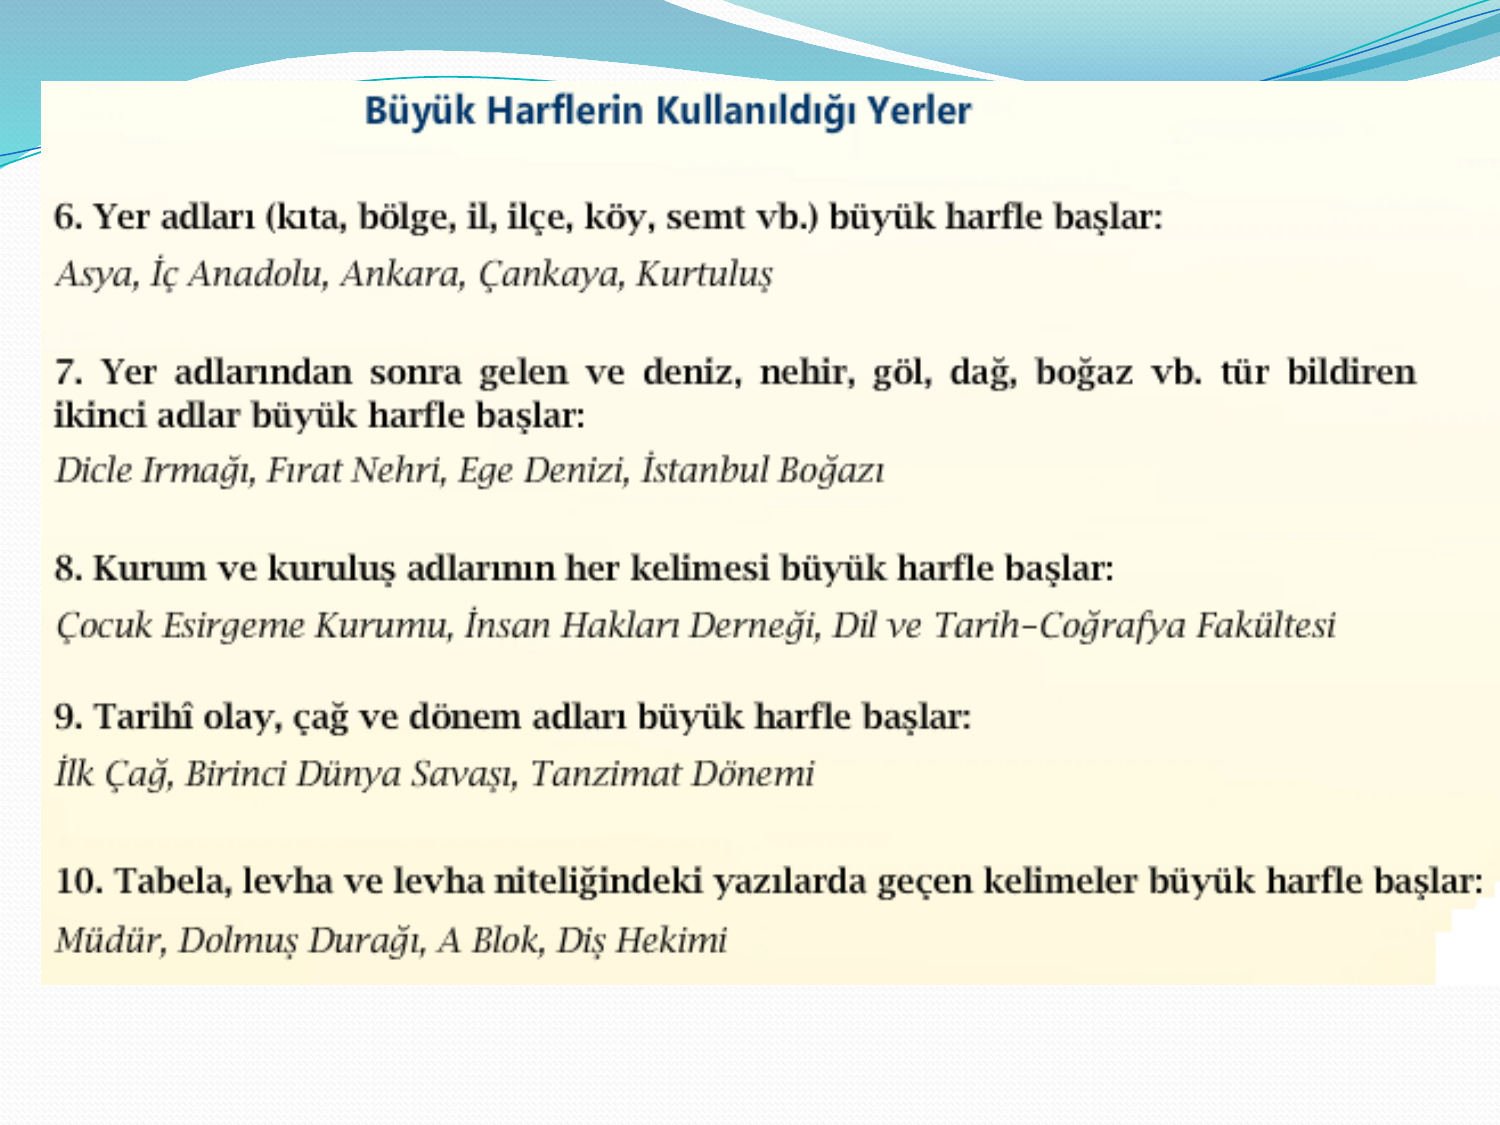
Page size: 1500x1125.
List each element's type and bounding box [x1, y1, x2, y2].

picture [41, 81, 1500, 985]
